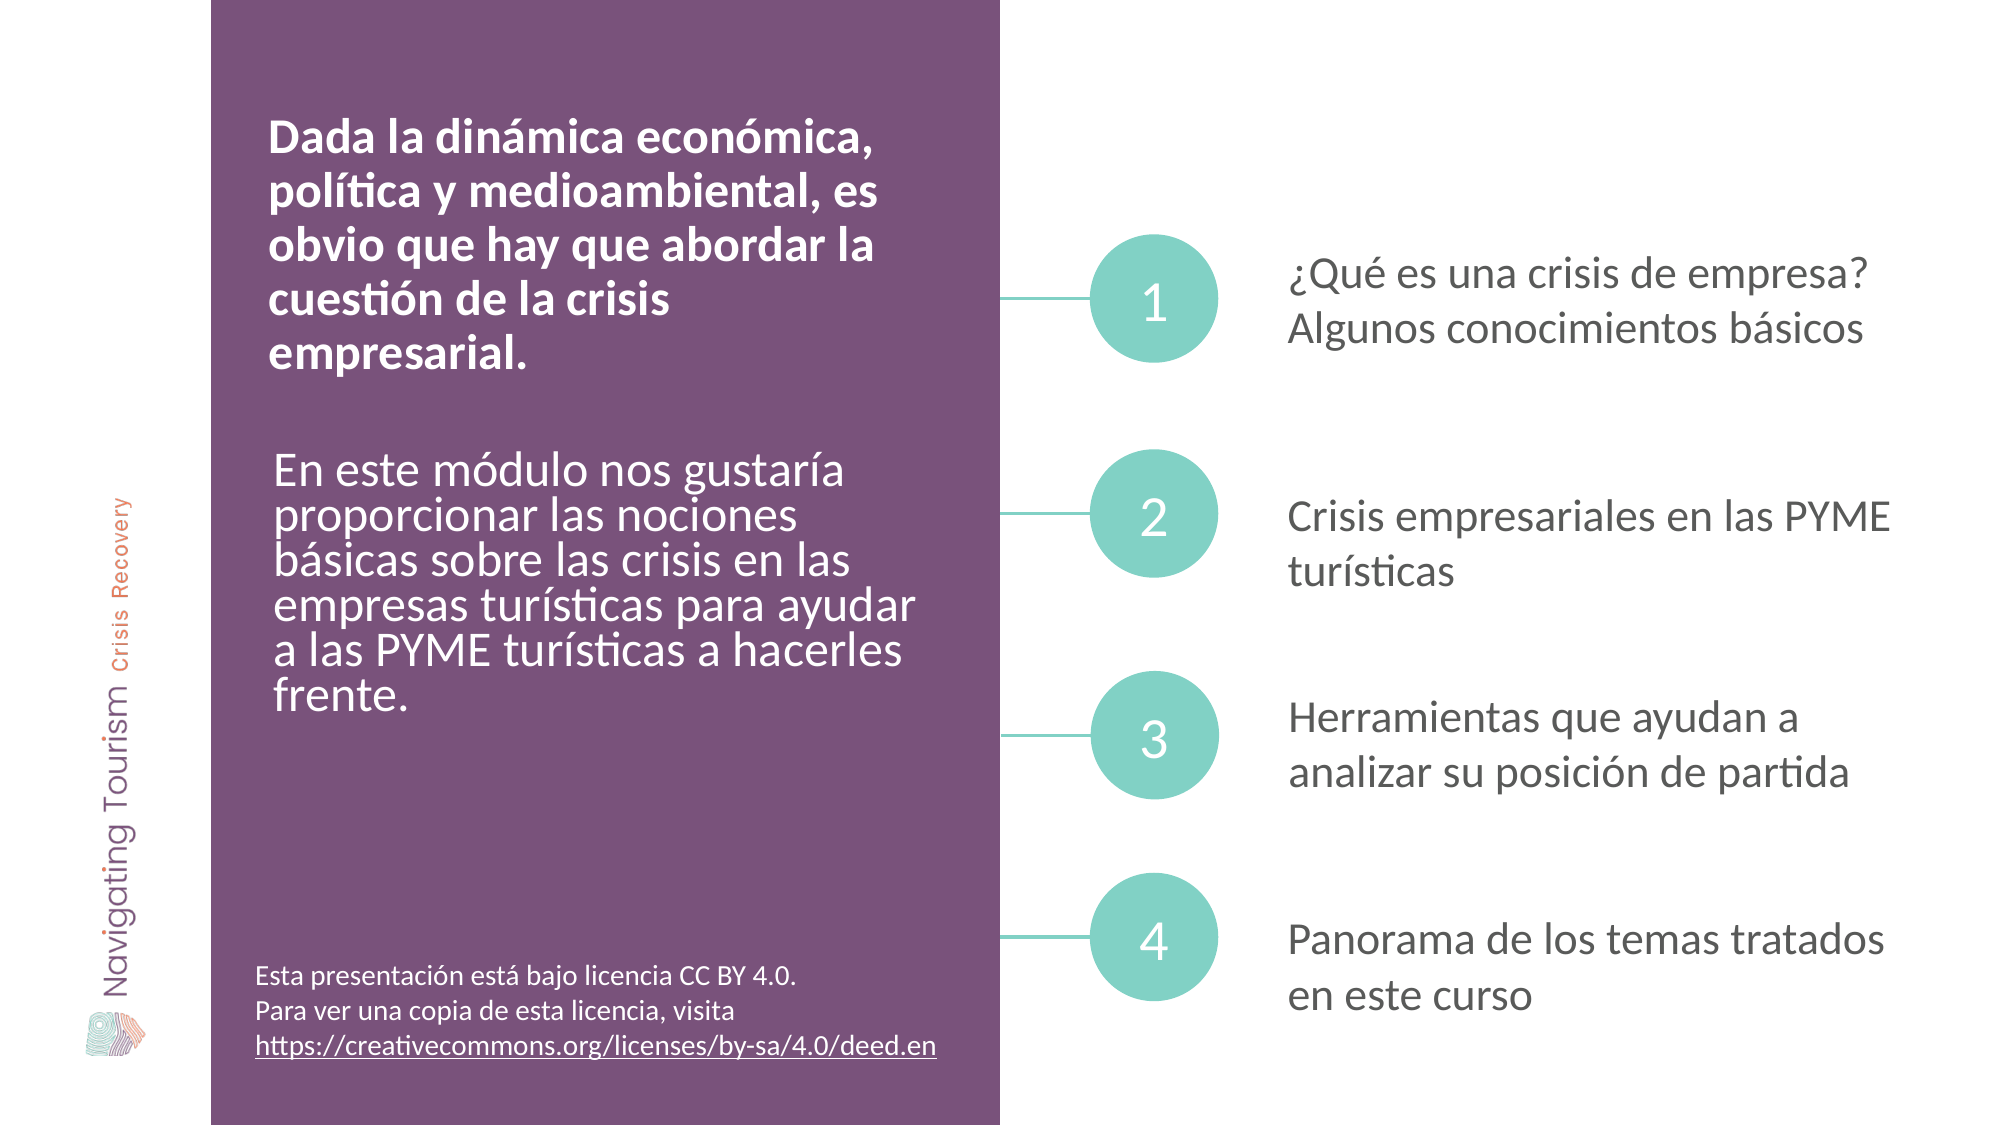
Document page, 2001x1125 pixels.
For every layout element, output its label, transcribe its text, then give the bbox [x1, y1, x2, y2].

text_box ¿Qué es una crisis de empresa? Algunos conocimientos básicos [1272, 235, 1926, 361]
text_box 1 [1123, 255, 1185, 341]
list Dada la dinámica económica, política y medioambiental, es obvio que hay que abordar la cuestión de la crisis empresarial. [253, 103, 952, 203]
text_box [1090, 235, 1218, 362]
text_box Herramientas que ayudan a analizar su posición de partida [1273, 679, 1926, 805]
picture [80, 1006, 148, 1055]
text_box 3 [1123, 692, 1185, 778]
text_box Esta presentación está bajo licencia CC BY 4.0. Para ver una copia de esta licencia, visita https://creativecommons.org/licenses/by-sa/4.0/deed.en [240, 949, 1004, 1069]
text_box [1090, 450, 1218, 577]
list En este módulo nos gustaría proporcionar las nociones básicas sobre las crisis en las empresas turísticas para ayudar a las PYME turísticas a hacerles frente. [258, 442, 945, 949]
text_box Panorama de los temas tratados en este curso [1272, 901, 1926, 1027]
text_box Crisis empresariales en las PYME turísticas [1272, 478, 1926, 604]
picture [87, 497, 142, 1004]
text_box [1090, 873, 1218, 1001]
text_box [1091, 671, 1219, 799]
text_box 4 [1123, 894, 1185, 980]
text_box 2 [1123, 470, 1185, 556]
